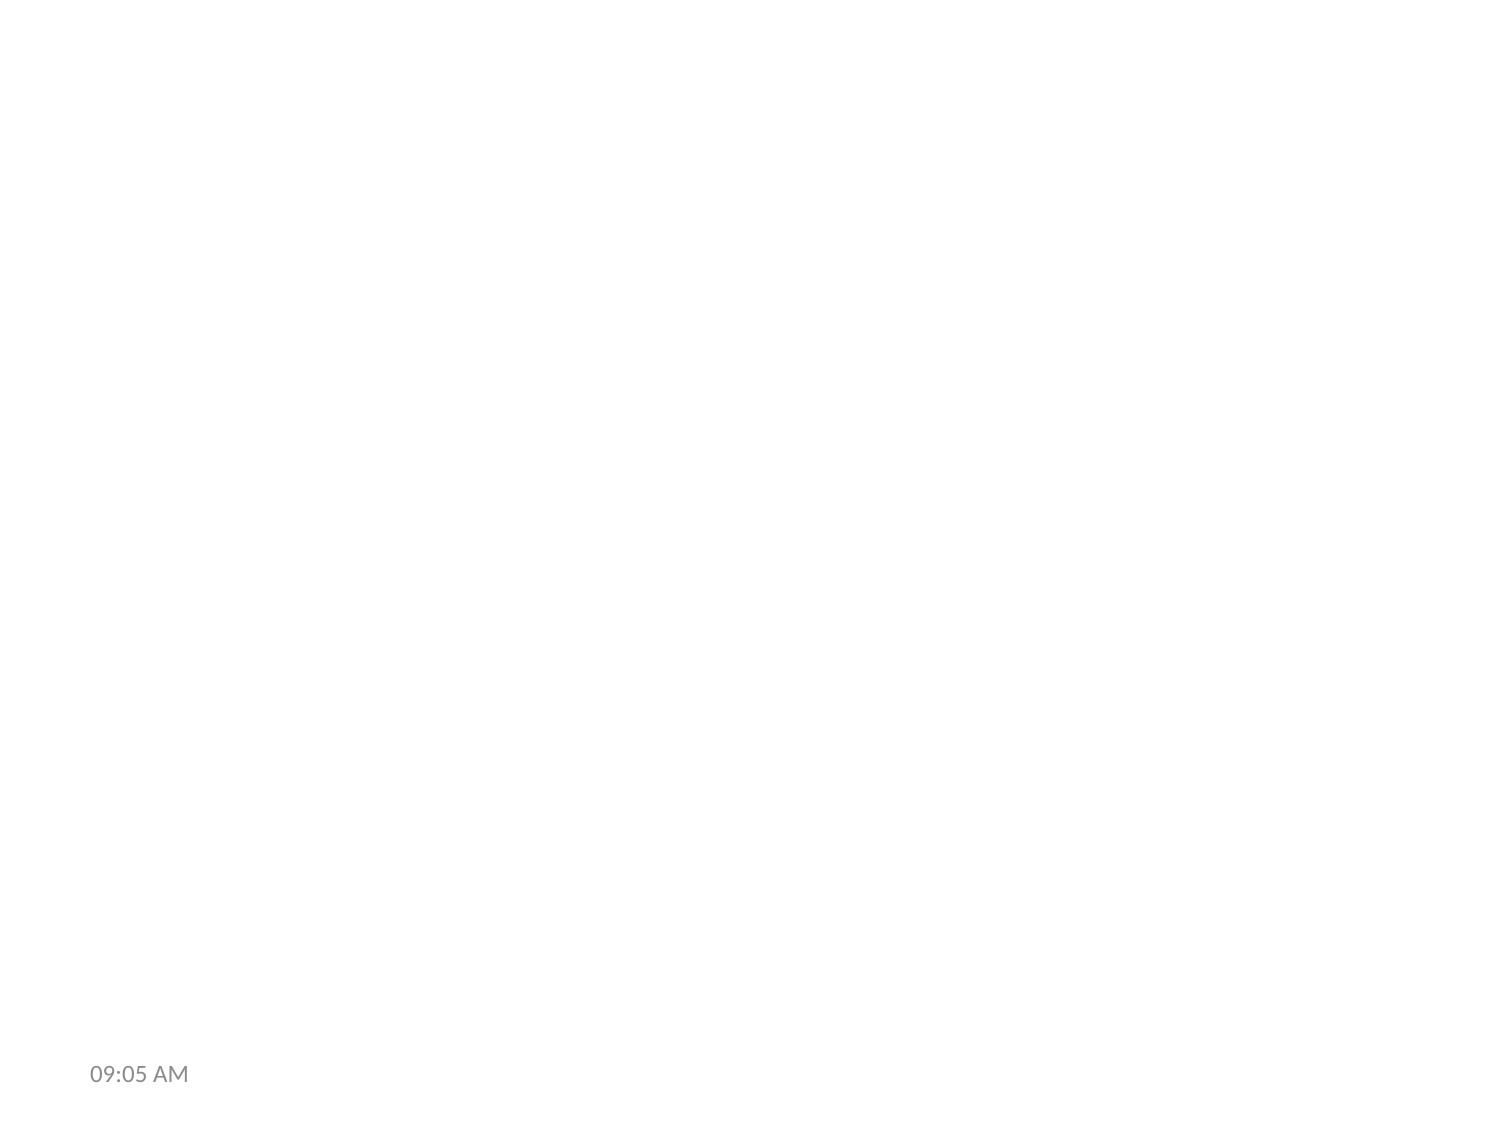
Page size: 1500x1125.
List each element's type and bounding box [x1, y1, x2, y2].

slide_number [75, 1042, 425, 1103]
